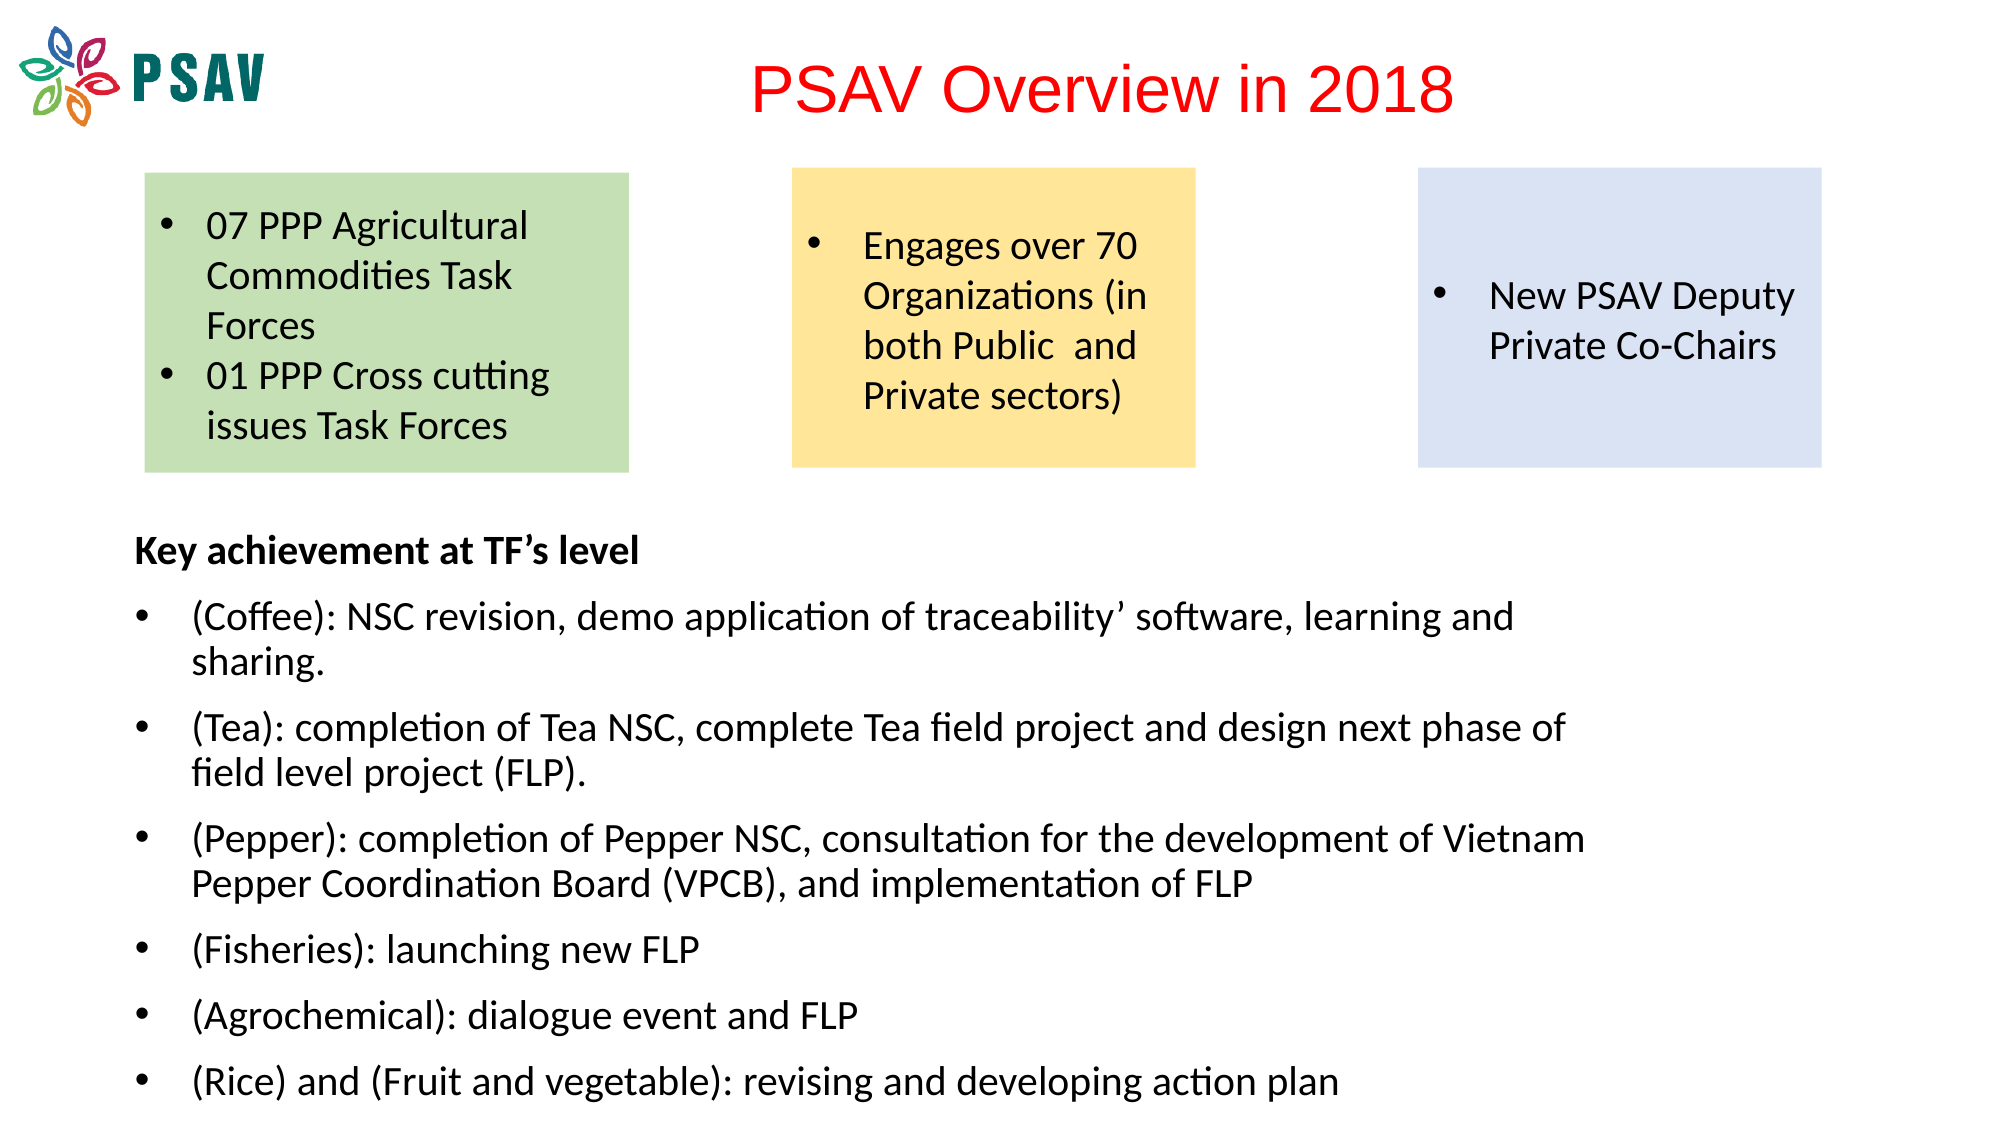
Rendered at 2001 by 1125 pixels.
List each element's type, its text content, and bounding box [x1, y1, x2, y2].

text_box New PSAV Deputy Private Co-Chairs [1417, 167, 1822, 468]
picture [18, 26, 270, 127]
text_box 07 PPP Agricultural Commodities Task Forces 01 PPP Cross cutting issues Task Forces [144, 172, 629, 473]
subtitle Key achievement at TF’s level (Coffee): NSC revision, demo application of traceability’ software, learning and sharing. (Tea): completion of Tea NSC, complete Tea field project and design next phase of field level project (FLP). (Pepper): completion of Pepper NSC, consultation for the development of Vietnam Pepper Coordination Board (VPCB), and implementation of FLP (Fisheries): launching new FLP (Agrochemical): dialogue event and FLP (Rice) and (Fruit and vegetable): revising and developing action plan [119, 521, 1620, 793]
title PSAV Overview in 2018 [362, 0, 1863, 135]
text_box Engages over 70 Organizations (in both Public and Private sectors) [792, 167, 1196, 468]
